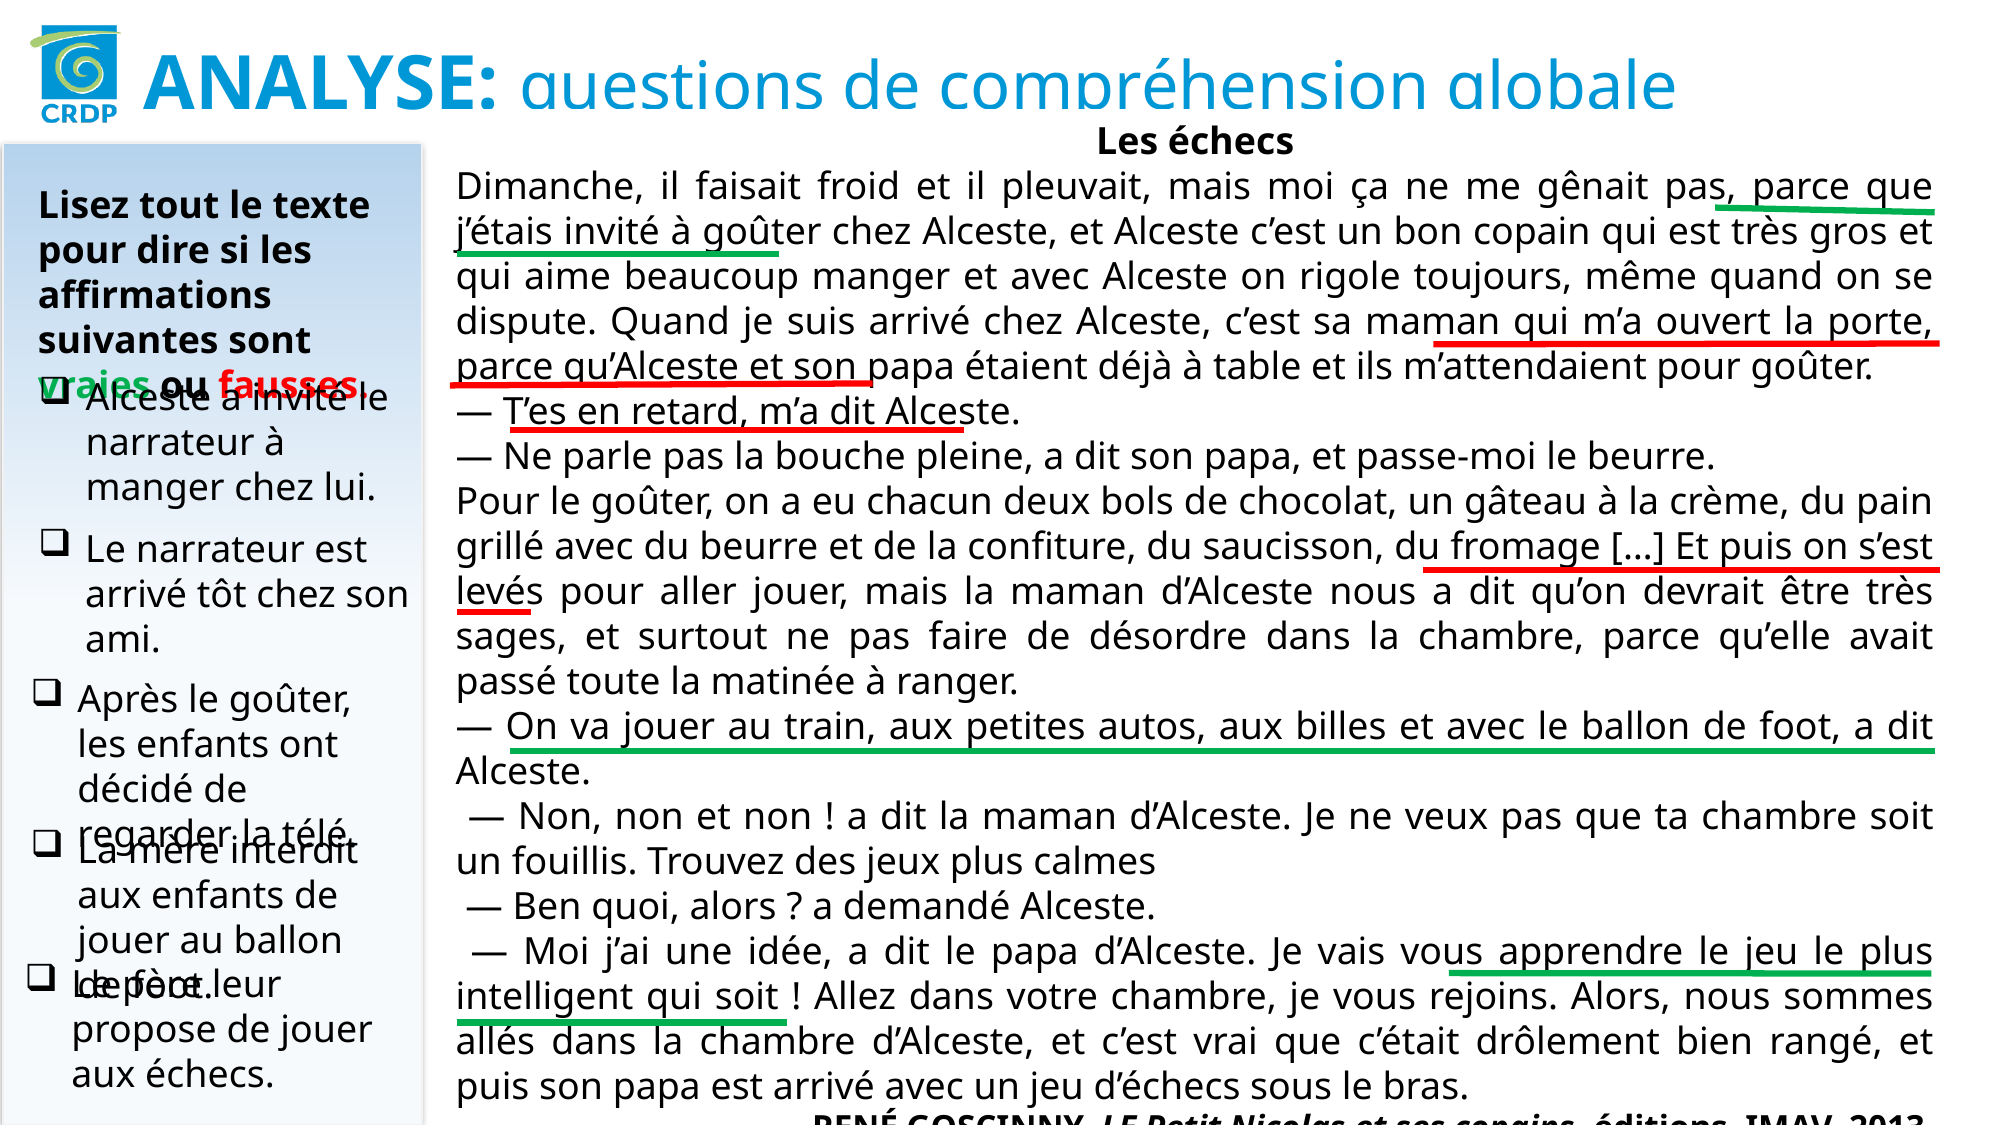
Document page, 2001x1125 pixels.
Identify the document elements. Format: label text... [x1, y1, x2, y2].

text_box Le narrateur est arrivé tôt chez son ami. [23, 517, 427, 656]
picture [30, 25, 121, 123]
text_box La mère interdit aux enfants de jouer au ballon de foot. [15, 818, 410, 952]
text_box Le père leur propose de jouer aux échecs. [9, 952, 420, 1089]
text_box Les échecs Dimanche, il faisait froid et il pleuvait, mais moi ça ne me gênait pas, parce que j’étais invité à goûter chez Alceste, et Alceste c’est un bon copain qui est très gros et qui aime beaucoup manger et avec Alceste on rigole toujours, même quand on se dispute. Quand je suis arrivé chez Alceste, c’est sa maman qui m’a ouvert la porte, parce qu’Alceste et son papa étaient déjà à table et ils m’attendaient pour goûter. — T’es en retard, m’a dit Alceste. — Ne parle pas la bouche pleine, a dit son papa, et passe-moi le beurre. Pour le goûter, on a eu chacun deux bols de chocolat, un gâteau à la crème, du pain grillé avec du beurre et de la confiture, du saucisson, du fromage […] Et puis on s’est levés pour aller jouer, mais la maman d’Alceste nous a dit qu’on devrait être très sages, et surtout ne pas faire de désordre dans la chambre, parce qu’elle avait passé toute la matinée à ranger. — On va jouer au train, aux petites autos, aux billes et avec le ballon de foot, a dit Alceste. — Non, non et non ! a dit la maman d’Alceste. Je ne veux pas que ta chambre soit un fouillis. Trouvez des jeux plus calmes — Ben quoi, alors ? a demandé Alceste. — Moi j’ai une idée, a dit le papa d’Alceste. Je vais vous apprendre le jeu le plus intelligent qui soit ! Allez dans votre chambre, je vous rejoins. Alors, nous sommes allés dans la chambre d’Alceste, et c’est vrai que c’était drôlement bien rangé, et puis son papa est arrivé avec un jeu d’échecs sous le bras. RENÉ GOSCINNY, LE Petit Nicolas et ses copains, éditions IMAV, 2013. [440, 109, 1950, 1053]
text_box ANALYSE: questions de compréhension globale [128, 44, 1755, 126]
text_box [1714, 207, 1935, 213]
picture [86, 108, 94, 118]
text_box Lisez tout le texte pour dire si les affirmations suivantes sont vraies ou fausses. [22, 173, 441, 414]
text_box Après le goûter, les enfants ont décidé de regarder la télé. [15, 667, 410, 804]
text_box [2, 143, 423, 1125]
text_box Alceste a invité le narrateur à manger chez lui. [23, 365, 427, 502]
